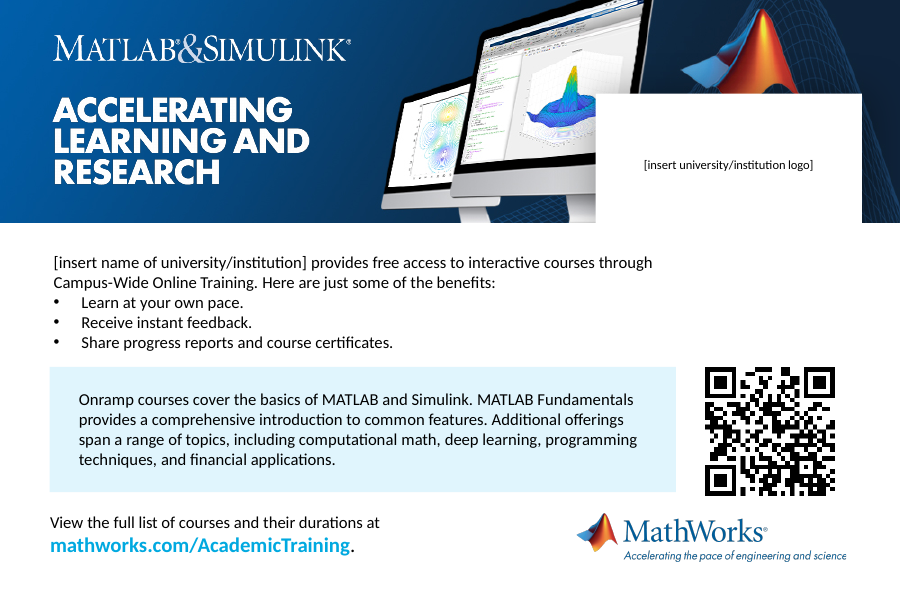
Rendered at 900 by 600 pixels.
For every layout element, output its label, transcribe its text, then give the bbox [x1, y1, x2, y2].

picture [576, 349, 853, 562]
text_box [49, 366, 677, 493]
picture [0, 0, 900, 224]
text_box Onramp courses cover the basics of MATLAB and Simulink. MATLAB Fundamentals provides a comprehensive introduction to common features. Additional offerings span a range of topics, including computational math, deep learning, programming techniques, and financial applications. [63, 381, 665, 477]
text_box [insert name of university/institution] provides free access to interactive courses through Campus-Wide Online Training. Here are just some of the benefits: Learn at your own pace. Receive instant feedback. Share progress reports and course certificates. [38, 244, 677, 359]
text_box View the full list of courses and their durations at mathworks.com/AcademicTraining. [35, 504, 506, 564]
text_box [0, 224, 900, 600]
